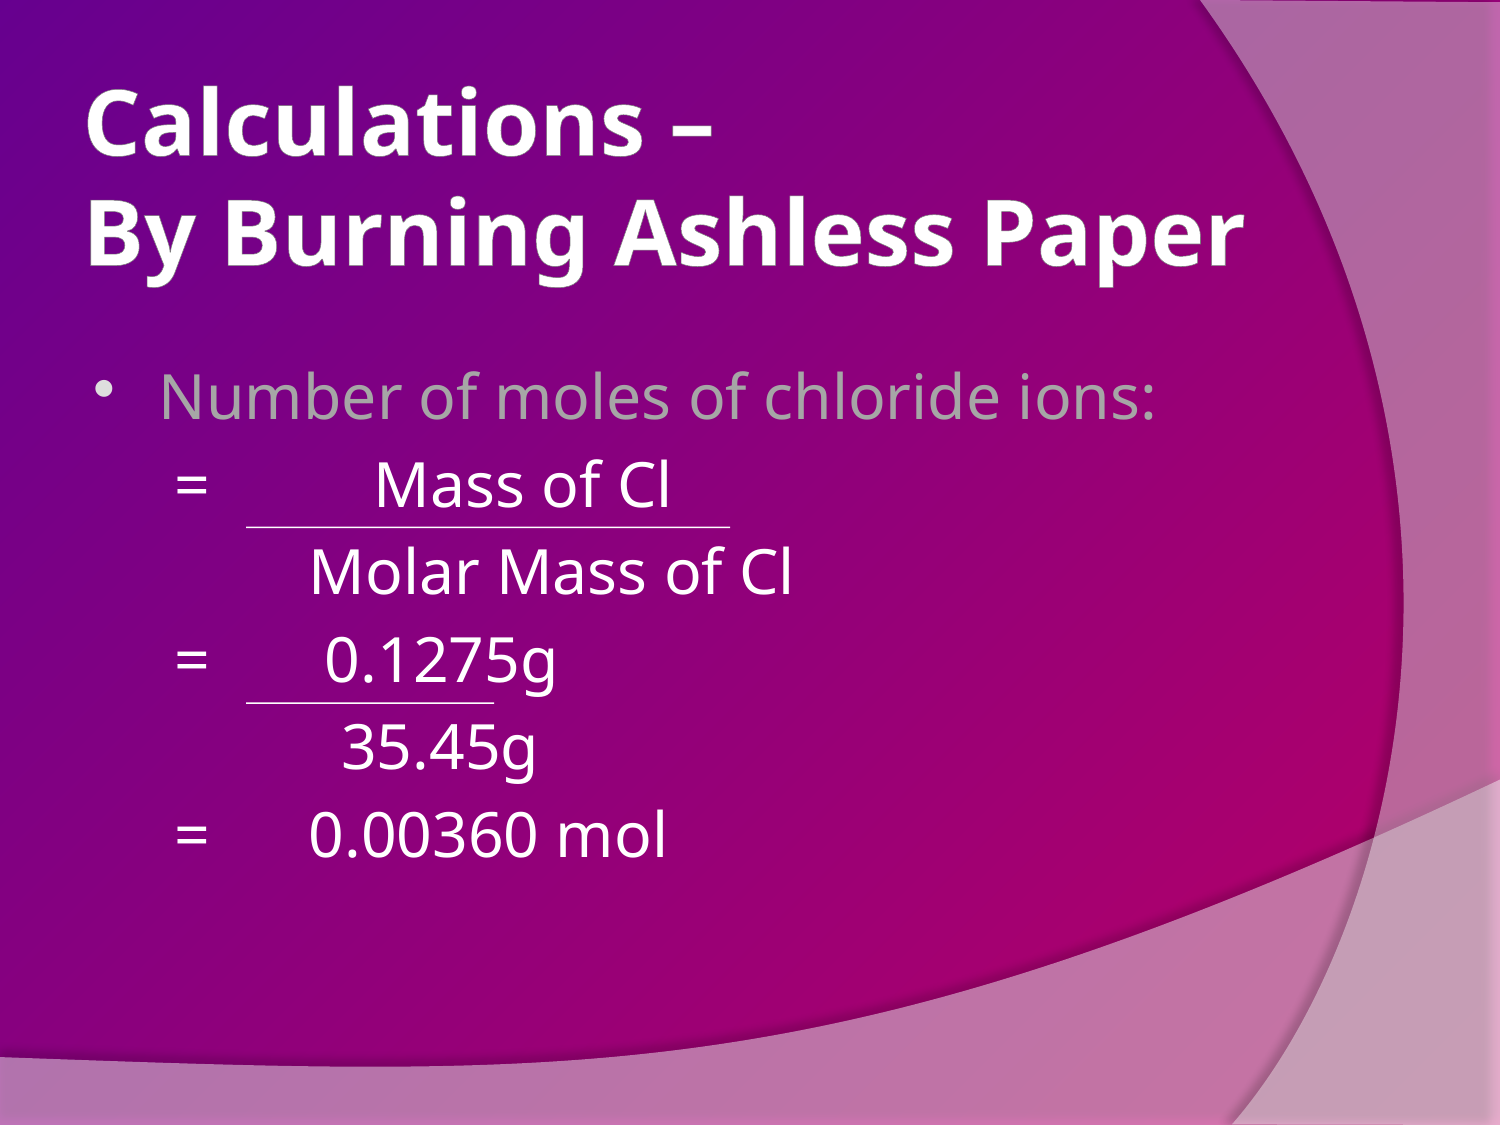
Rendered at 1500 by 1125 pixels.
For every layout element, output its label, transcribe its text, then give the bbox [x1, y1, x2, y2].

list Number of moles of chloride ions: = Mass of Cl Molar Mass of Cl = 0.1275g 35.45g = 0.00360 mol [75, 350, 1425, 1005]
text_box Calculations – By Burning Ashless Paper [74, 45, 1353, 303]
